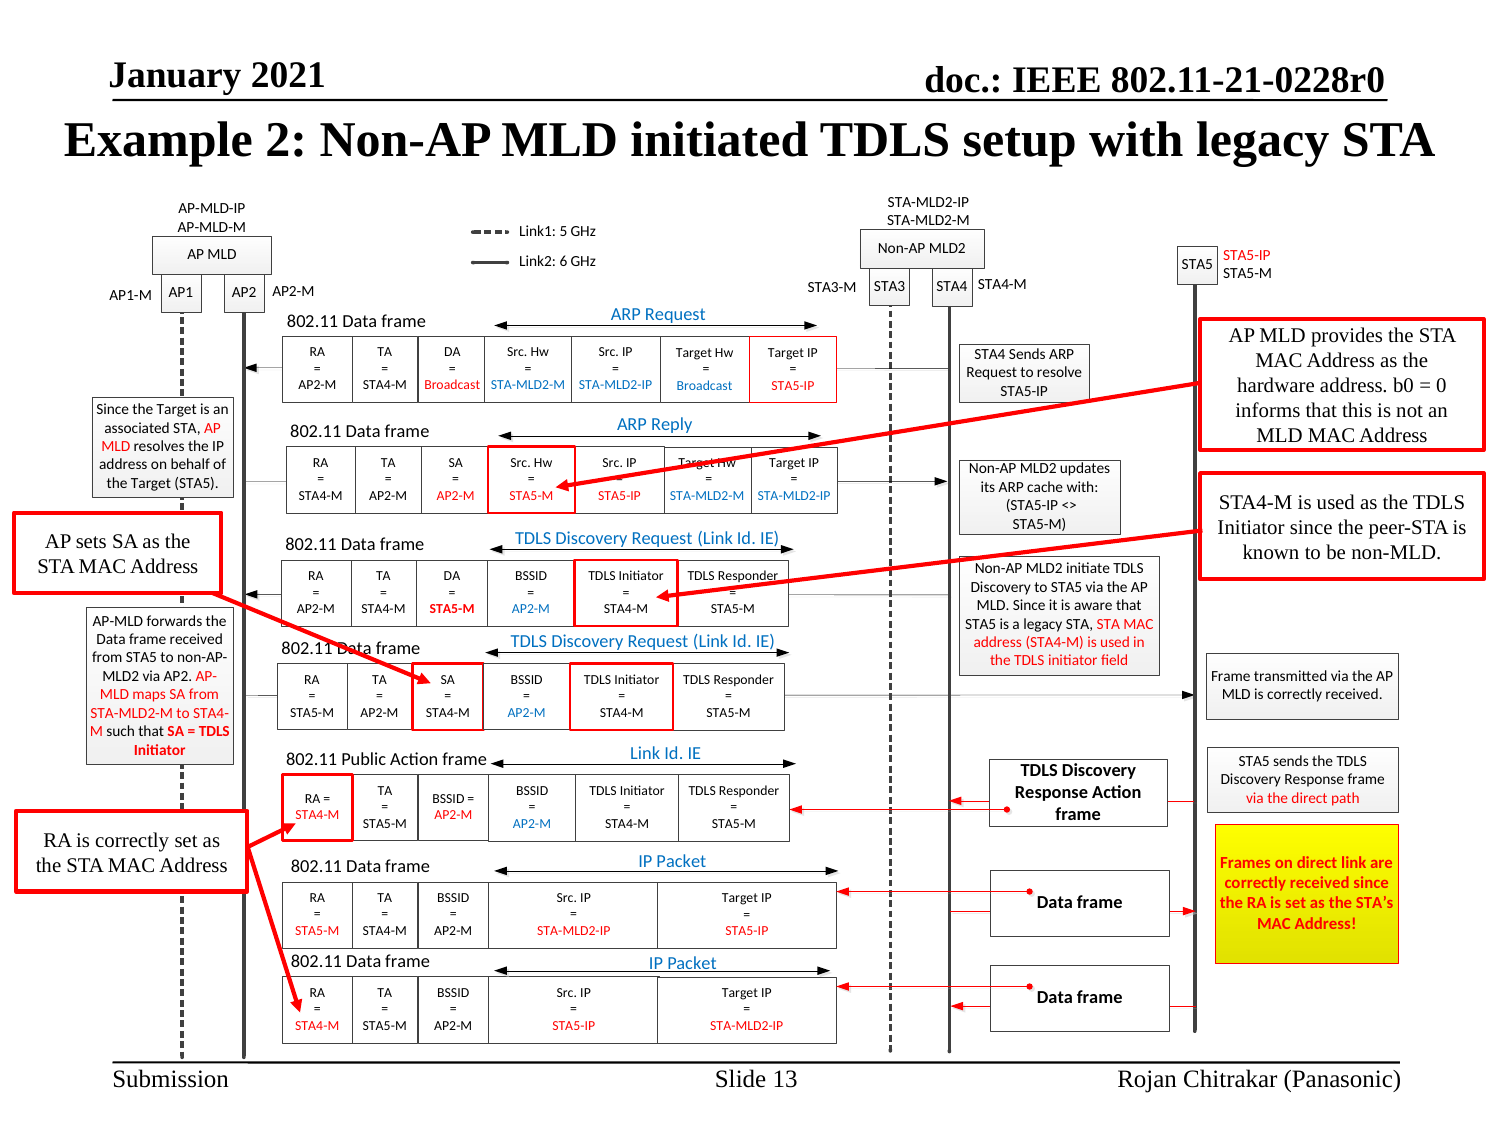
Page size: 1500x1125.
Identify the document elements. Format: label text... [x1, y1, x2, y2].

text_box STA4-M is used as the TDLS Initiator since the peer-STA is known to be non-MLD. [1405, 471, 1486, 581]
slide_number Slide 13 [712, 1071, 800, 1093]
text_box Example 2: Non-AP MLD initiated TDLS setup with legacy STA [0, 98, 1500, 213]
text_box AP MLD provides the STA MAC Address as the hardware address. b0 = 0 informs that this is not an MLD MAC Address [1405, 317, 1486, 452]
text_box AP sets SA as the STA MAC Address [12, 511, 78, 595]
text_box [15, 810, 301, 1013]
footer Rojan Chitrakar (Panasonic) [949, 1068, 1402, 1093]
picture [83, 191, 1401, 1063]
